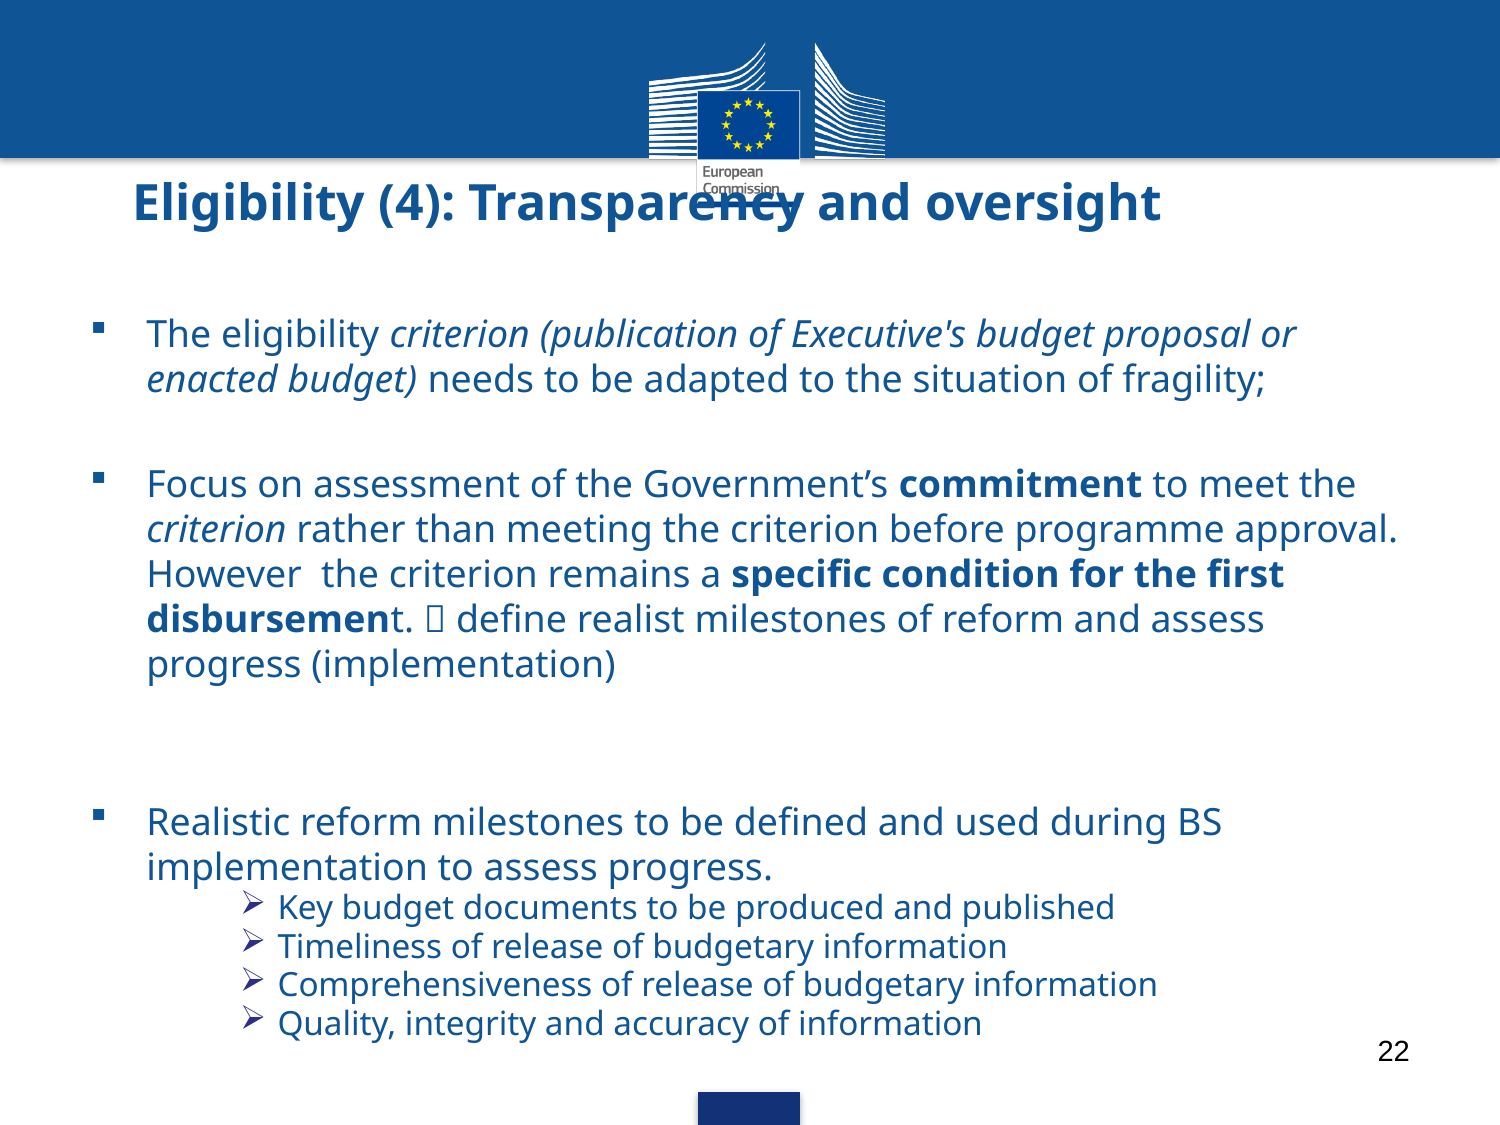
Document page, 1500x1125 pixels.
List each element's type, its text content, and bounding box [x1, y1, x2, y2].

slide_number 22 [1074, 1024, 1426, 1103]
picture [649, 42, 885, 184]
title Eligibility (4): Transparency and oversight [58, 184, 1409, 291]
list The eligibility criterion (publication of Executive's budget proposal or enacted budget) needs to be adapted to the situation of fragility; Focus on assessment of the Government’s commitment to meet the criterion rather than meeting the criterion before programme approval. However the criterion remains a specific condition for the first disbursement.  define realist milestones of reform and assess progress (implementation) Realistic reform milestones to be defined and used during BS implementation to assess progress. Key budget documents to be produced and published Timeliness of release of budgetary information Comprehensiveness of release of budgetary information Quality, integrity and accuracy of information [74, 302, 1426, 1095]
